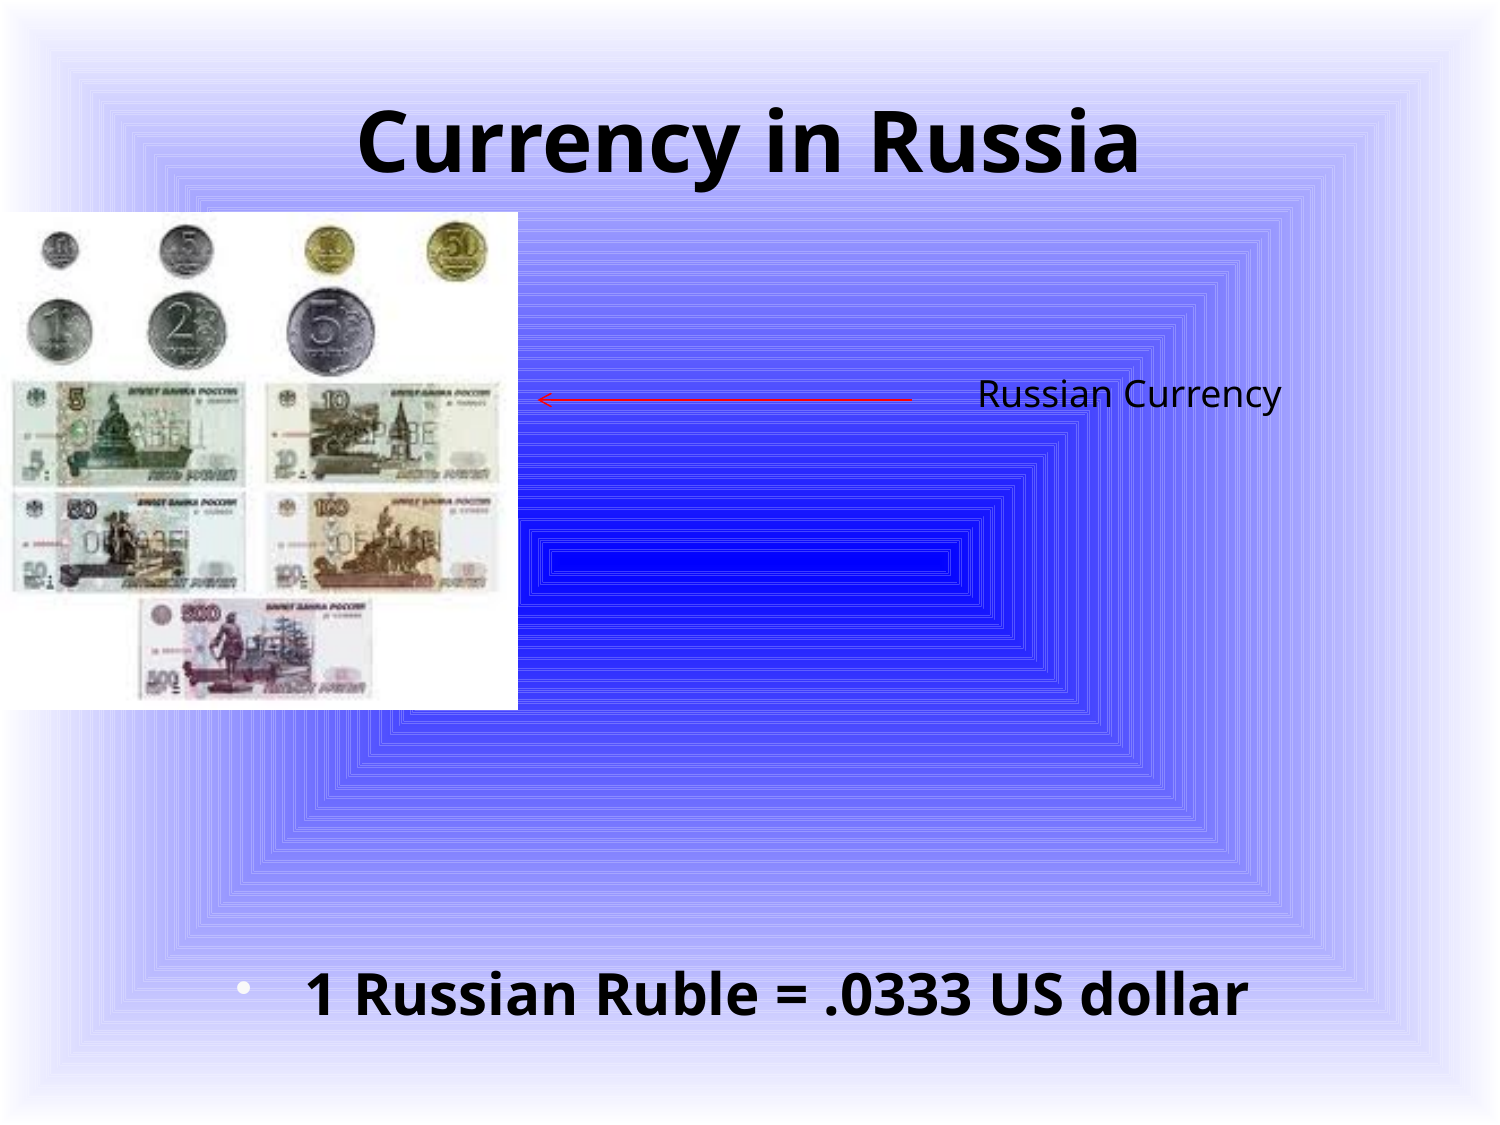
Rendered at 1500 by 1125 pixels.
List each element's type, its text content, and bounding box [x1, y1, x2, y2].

title Currency in Russia [75, 45, 1425, 233]
list 1 Russian Ruble = .0333 US dollar [200, 950, 1500, 1125]
picture [0, 212, 518, 710]
text_box Russian Currency [962, 362, 1475, 423]
